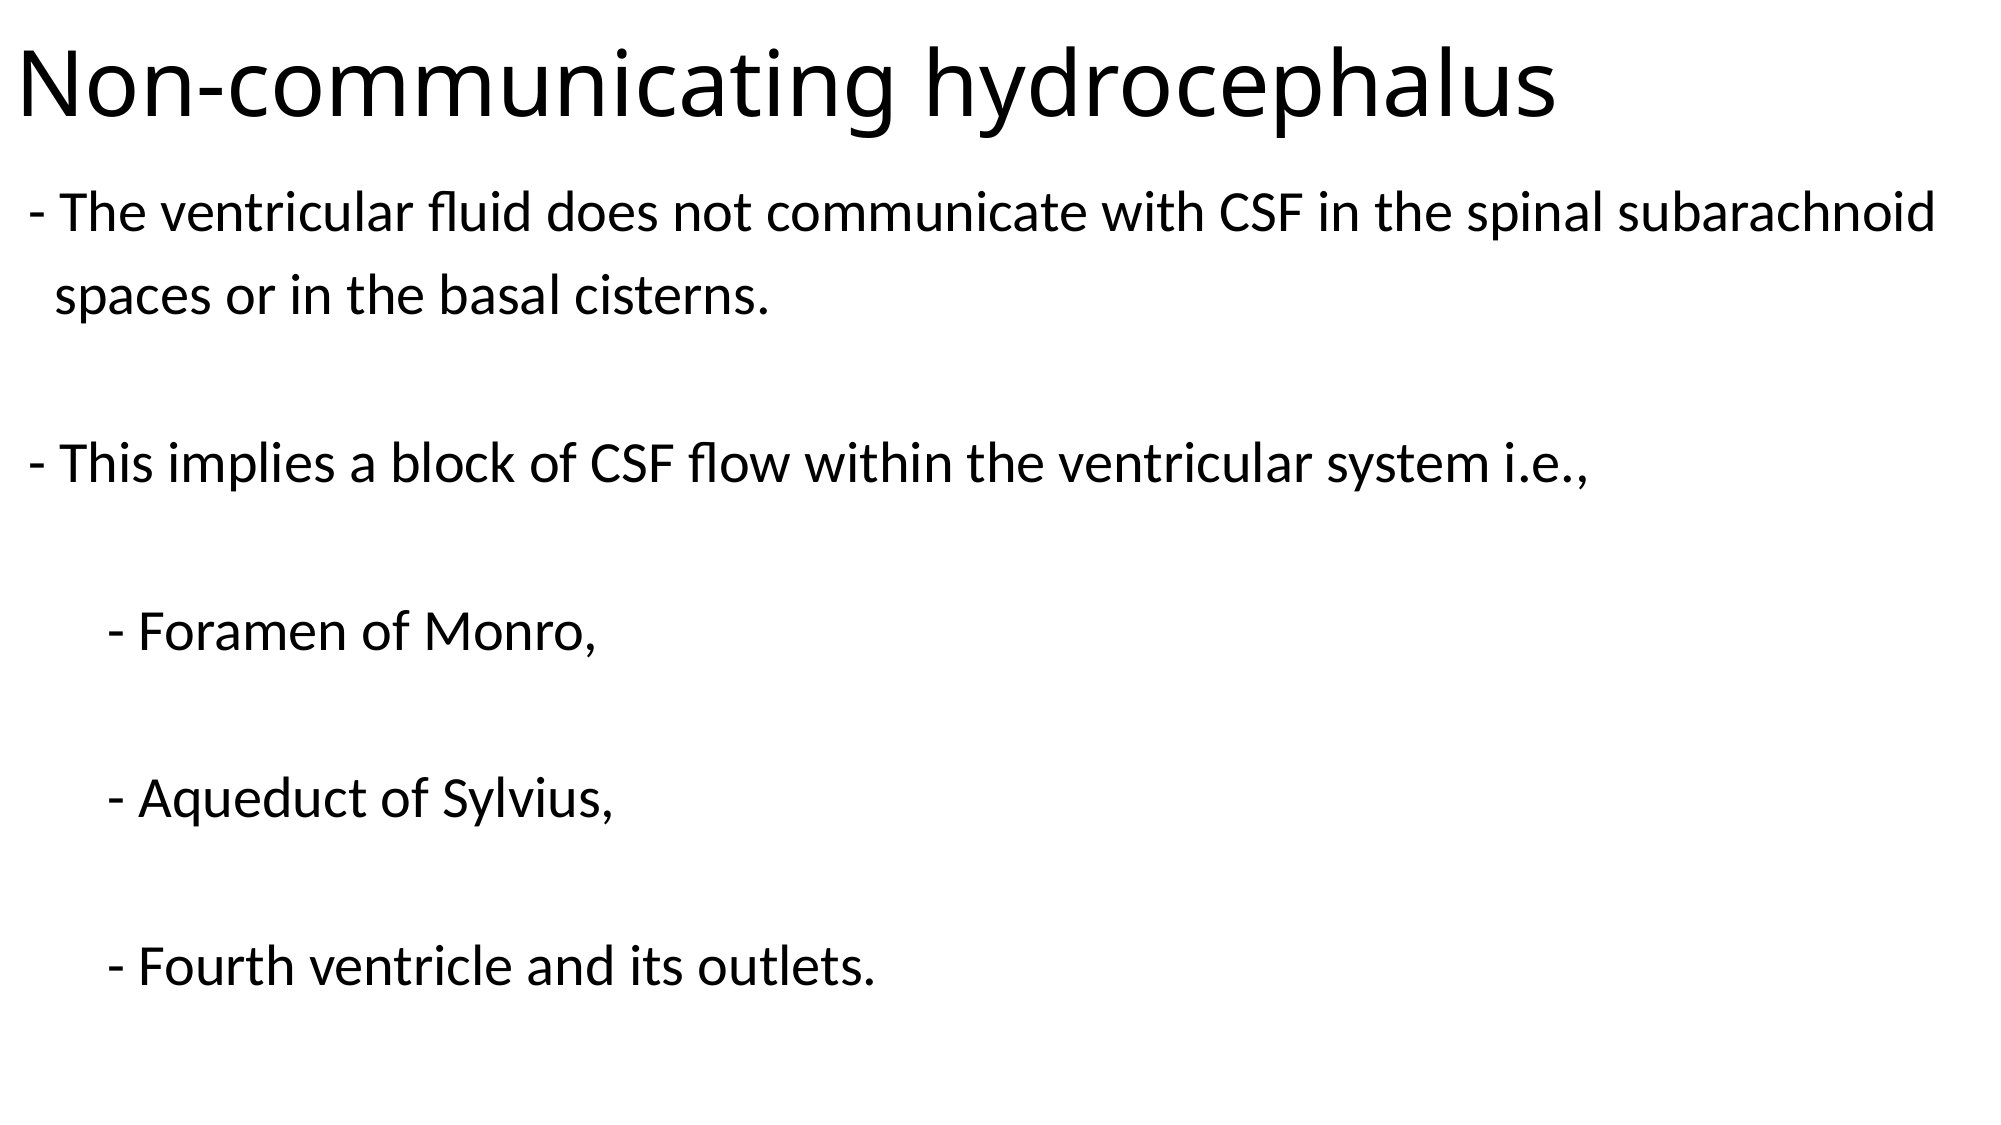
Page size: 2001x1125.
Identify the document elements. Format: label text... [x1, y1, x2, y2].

list - The ventricular fluid does not communicate with CSF in the spinal subarachnoid spaces or in the basal cisterns. - This implies a block of CSF flow within the ventricular system i.e., - Foramen of Monro, - Aqueduct of Sylvius, - Fourth ventricle and its outlets. [0, 173, 2000, 1125]
title Non-communicating hydrocephalus [0, 0, 1863, 173]
